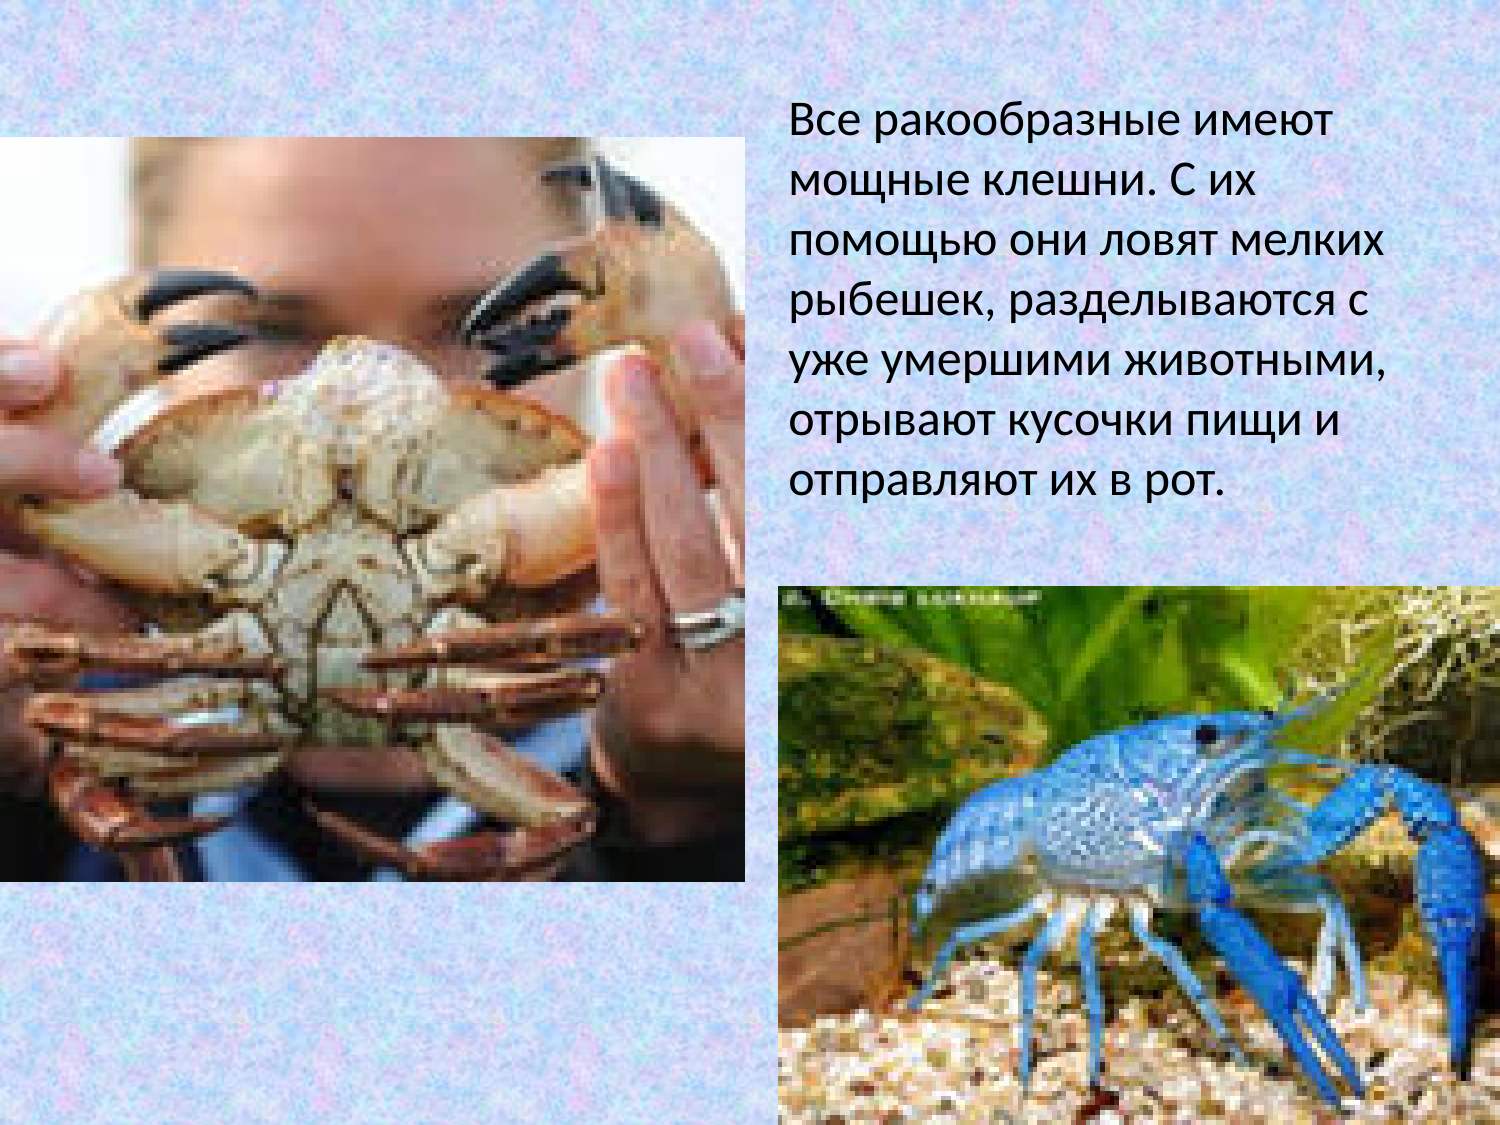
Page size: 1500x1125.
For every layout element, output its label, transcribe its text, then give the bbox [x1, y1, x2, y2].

text_box Все ракообразные имеют мощные клешни. С их помощью они ловят мелких рыбешек, разделываются с уже умершими животными, отрывают кусочки пищи и отправляют их в рот. [773, 78, 1459, 513]
picture [0, 0, 1500, 1125]
